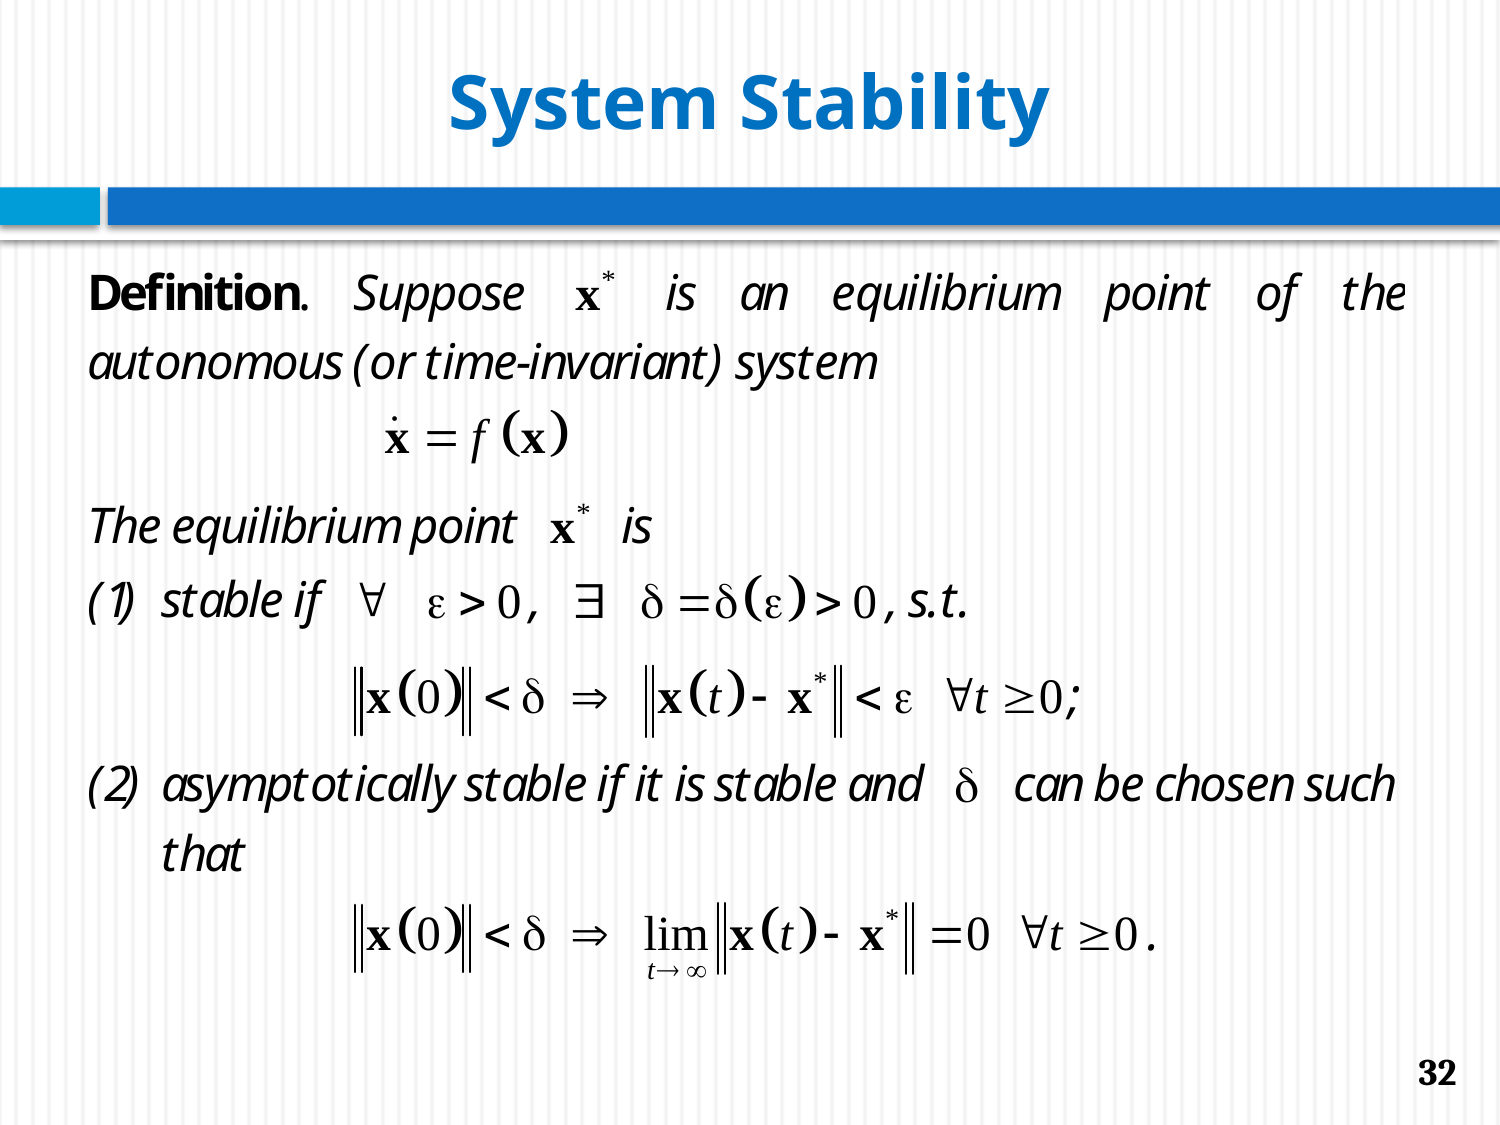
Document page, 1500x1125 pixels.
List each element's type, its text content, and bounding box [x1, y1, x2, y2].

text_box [87, 257, 1405, 1125]
title System Stability [0, 48, 1500, 152]
slide_number 32 [1409, 1050, 1488, 1091]
